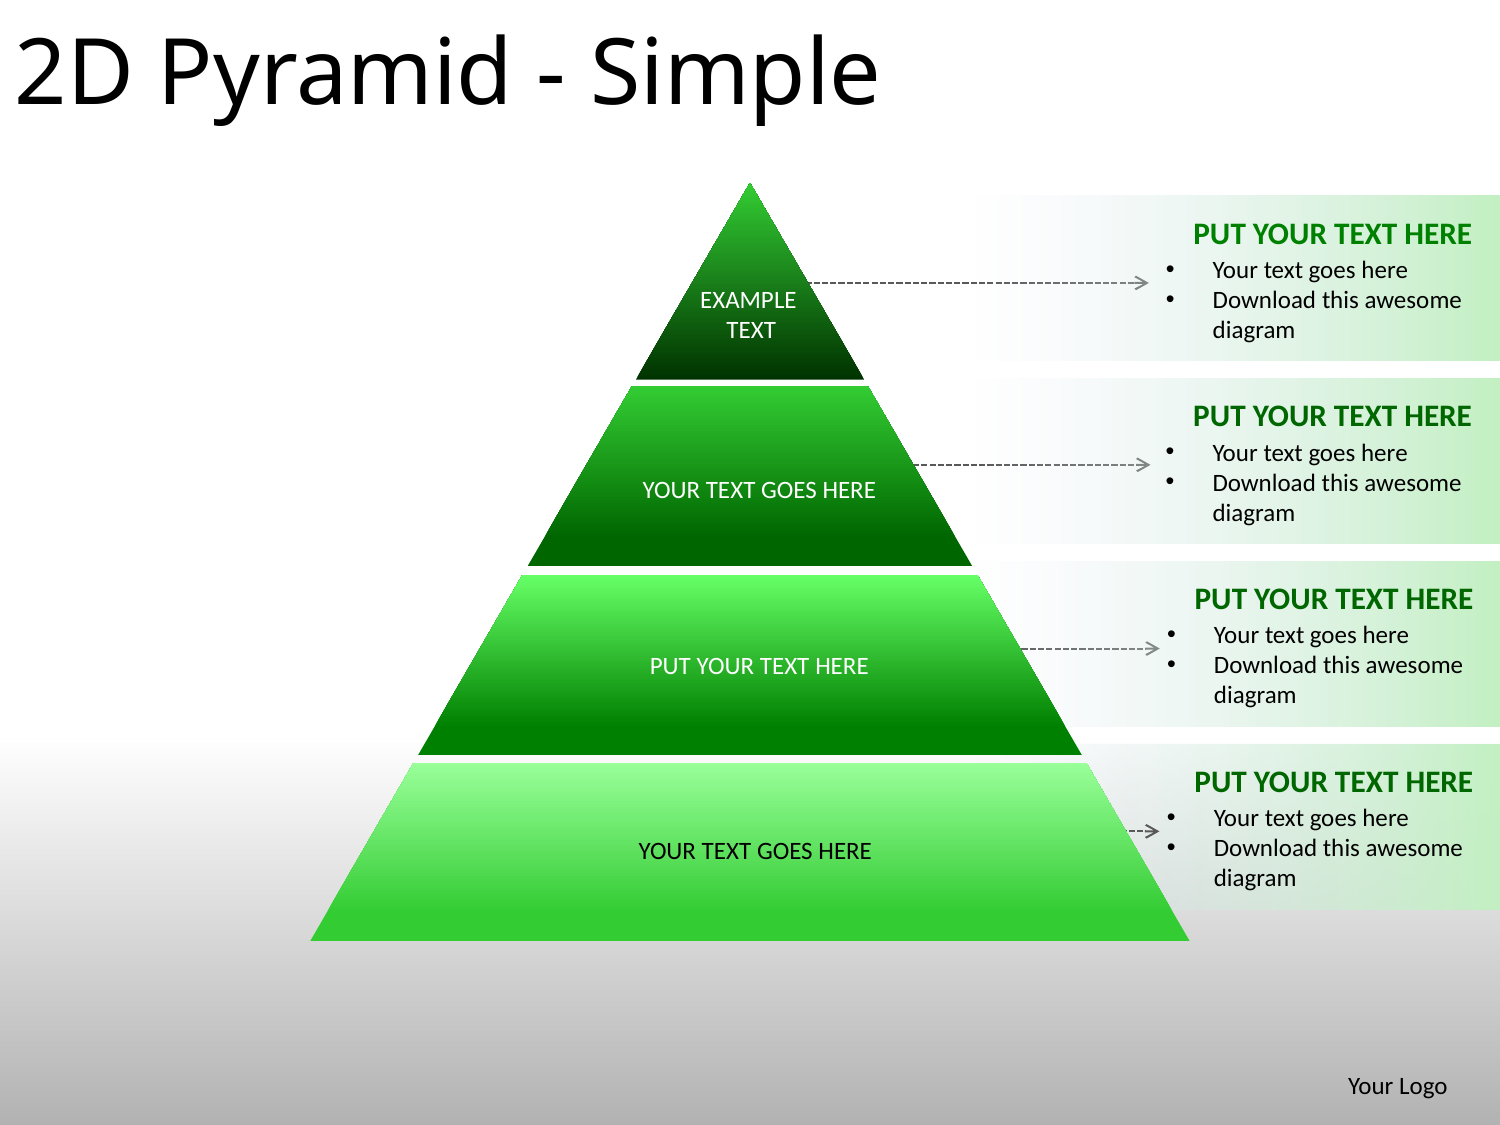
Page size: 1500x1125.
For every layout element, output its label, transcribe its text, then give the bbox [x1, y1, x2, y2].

text_box Your Logo [1287, 1062, 1463, 1108]
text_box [1195, 561, 1500, 727]
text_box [1195, 378, 1500, 544]
text_box 2D Pyramid - Simple [0, 5, 1500, 131]
text_box [0, 557, 1500, 1125]
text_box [309, 182, 1190, 942]
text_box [1195, 195, 1500, 362]
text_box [1195, 744, 1500, 910]
